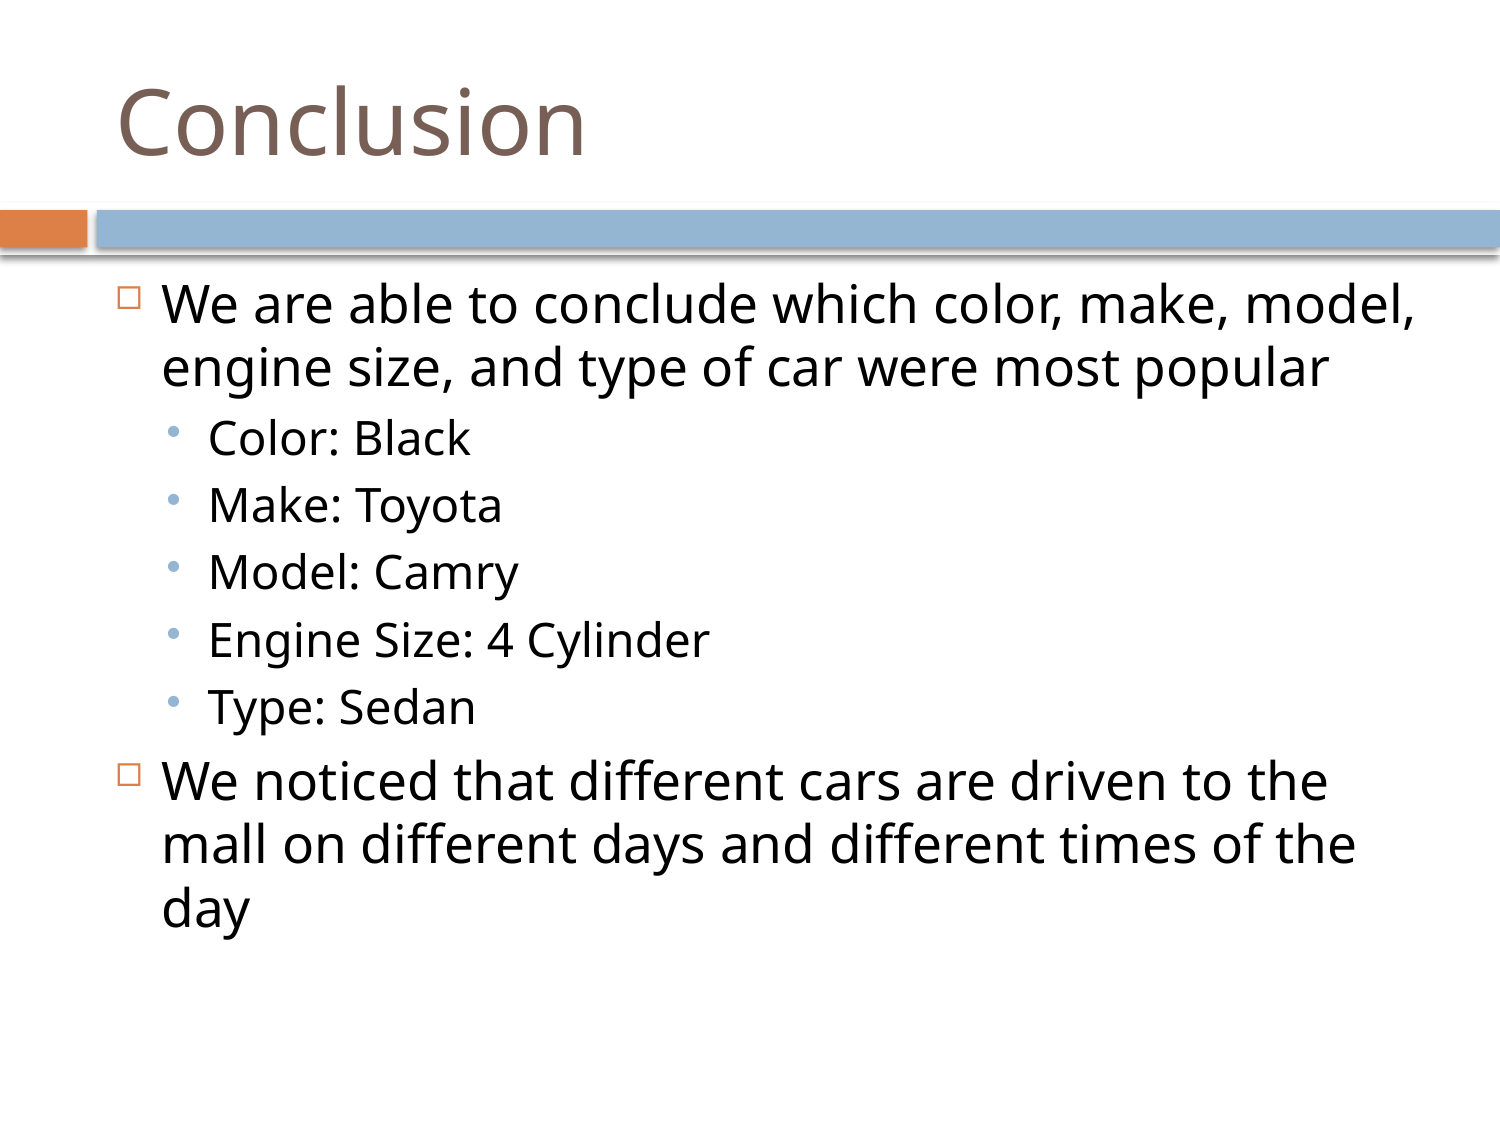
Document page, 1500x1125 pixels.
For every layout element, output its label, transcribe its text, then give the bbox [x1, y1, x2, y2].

list We are able to conclude which color, make, model, engine size, and type of car were most popular Color: Black Make: Toyota Model: Camry Engine Size: 4 Cylinder Type: Sedan We noticed that different cars are driven to the mall on different days and different times of the day [100, 262, 1438, 1000]
title Conclusion [100, 37, 1438, 200]
